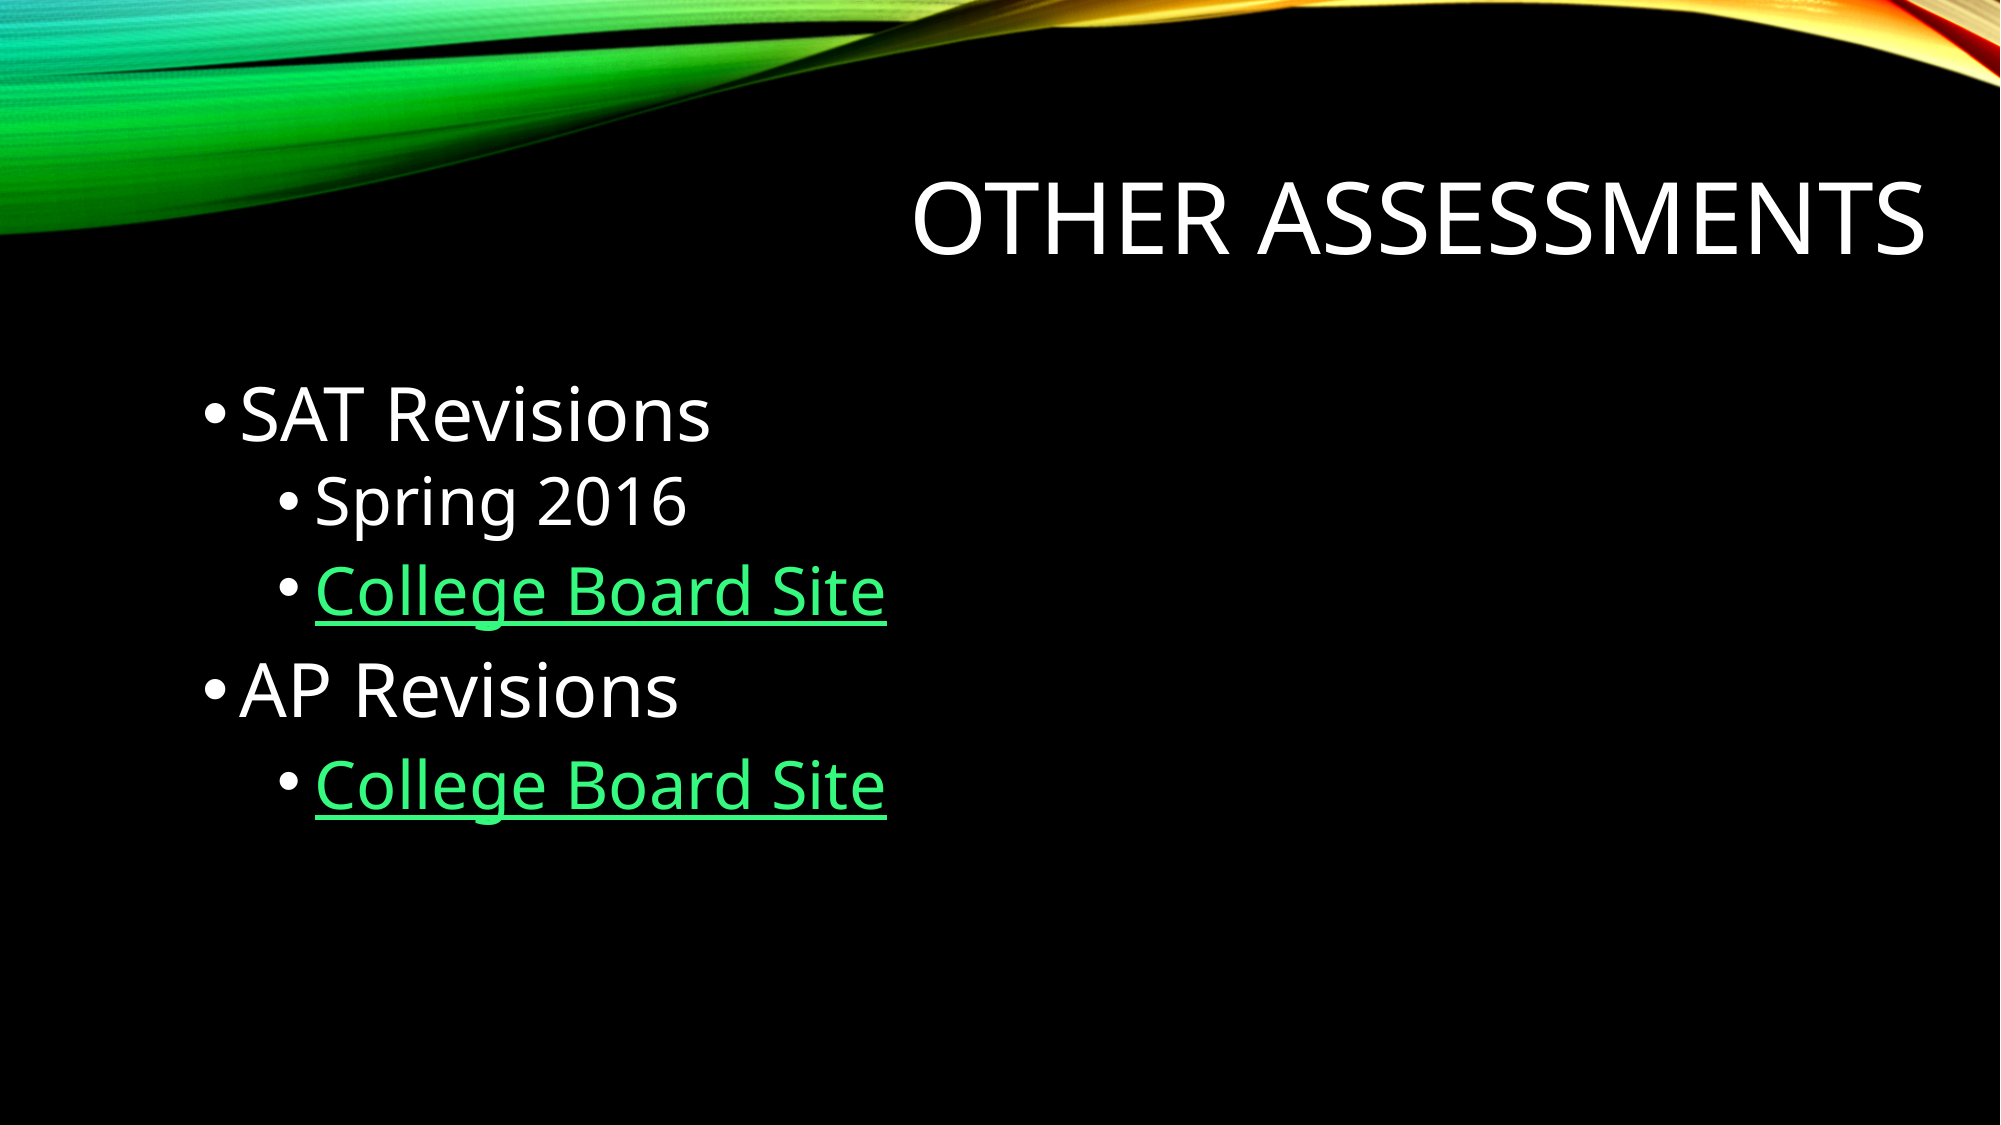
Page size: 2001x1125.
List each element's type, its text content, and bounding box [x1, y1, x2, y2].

picture [0, 0, 2000, 237]
title Other assessments [187, 101, 1945, 344]
list SAT Revisions Spring 2016 College Board Site AP Revisions College Board Site [187, 369, 1813, 1054]
